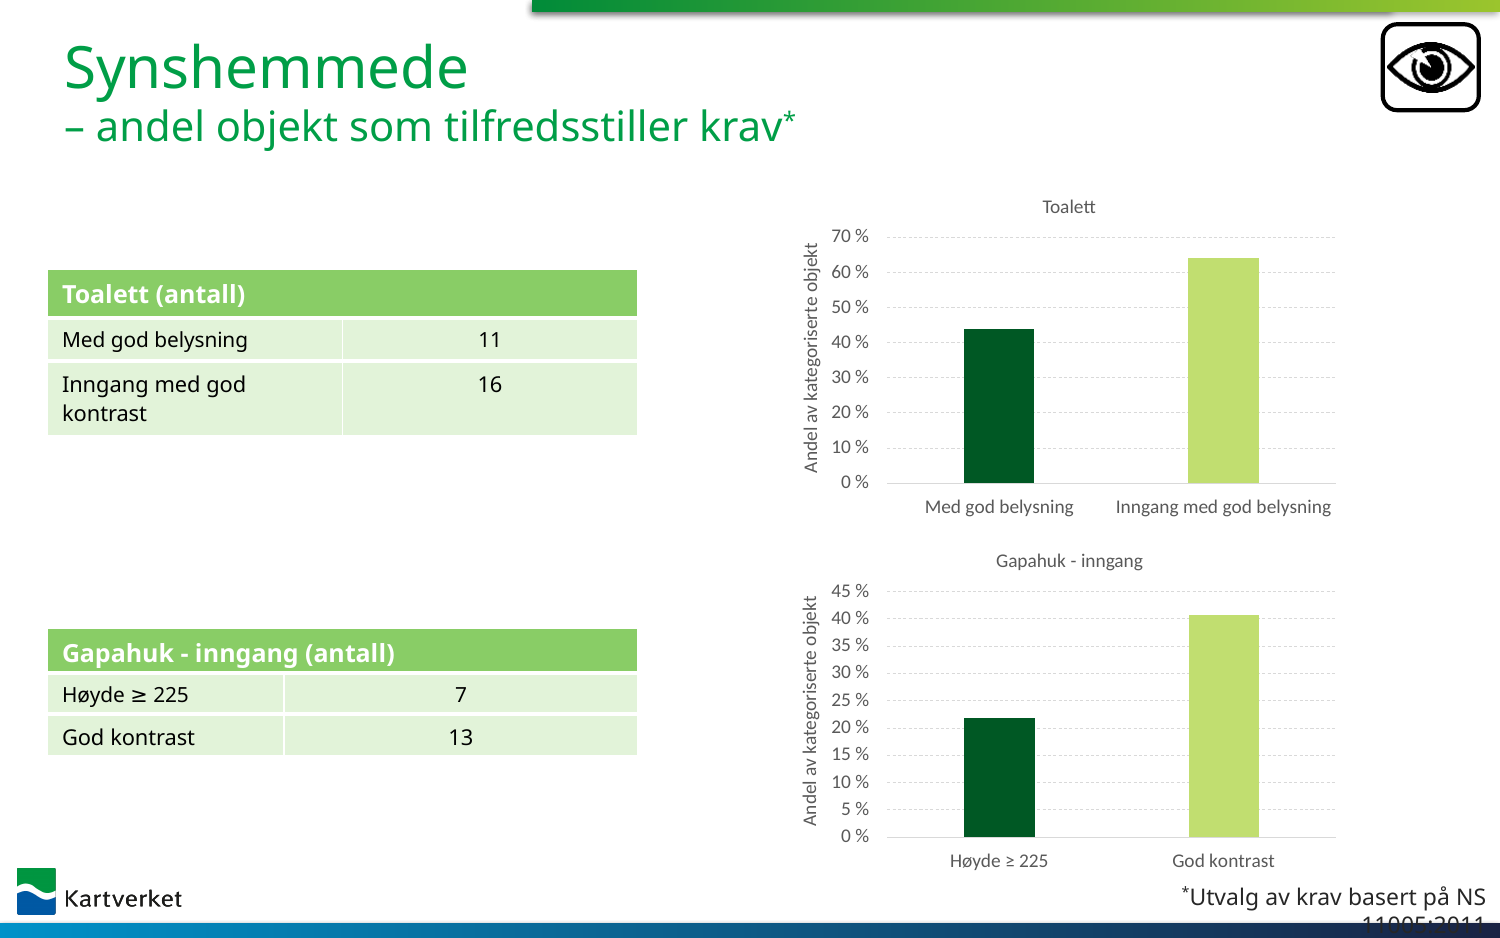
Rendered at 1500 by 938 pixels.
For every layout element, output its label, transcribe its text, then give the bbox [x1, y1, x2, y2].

table_header Toalett (antall) [48, 270, 637, 316]
table_cell 11 [343, 320, 637, 359]
table_cell Med god belysning [48, 320, 342, 359]
table_cell 16 [343, 363, 637, 435]
table_cell Inngang med god kontrast [48, 363, 342, 435]
table_cell 7 [285, 675, 637, 712]
table_cell Høyde ≥ 225 [48, 675, 283, 712]
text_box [1382, 24, 1480, 111]
table_header Gapahuk - inngang (antall) [48, 629, 637, 671]
picture [791, 187, 1348, 526]
text_box Synshemmede – andel objekt som tilfredsstiller krav* [49, 24, 1431, 158]
table_cell God kontrast [48, 716, 283, 755]
text_box *Utvalg av krav basert på NS 11005:2011 [1068, 873, 1500, 938]
picture [791, 541, 1348, 880]
table_cell 13 [285, 716, 637, 755]
